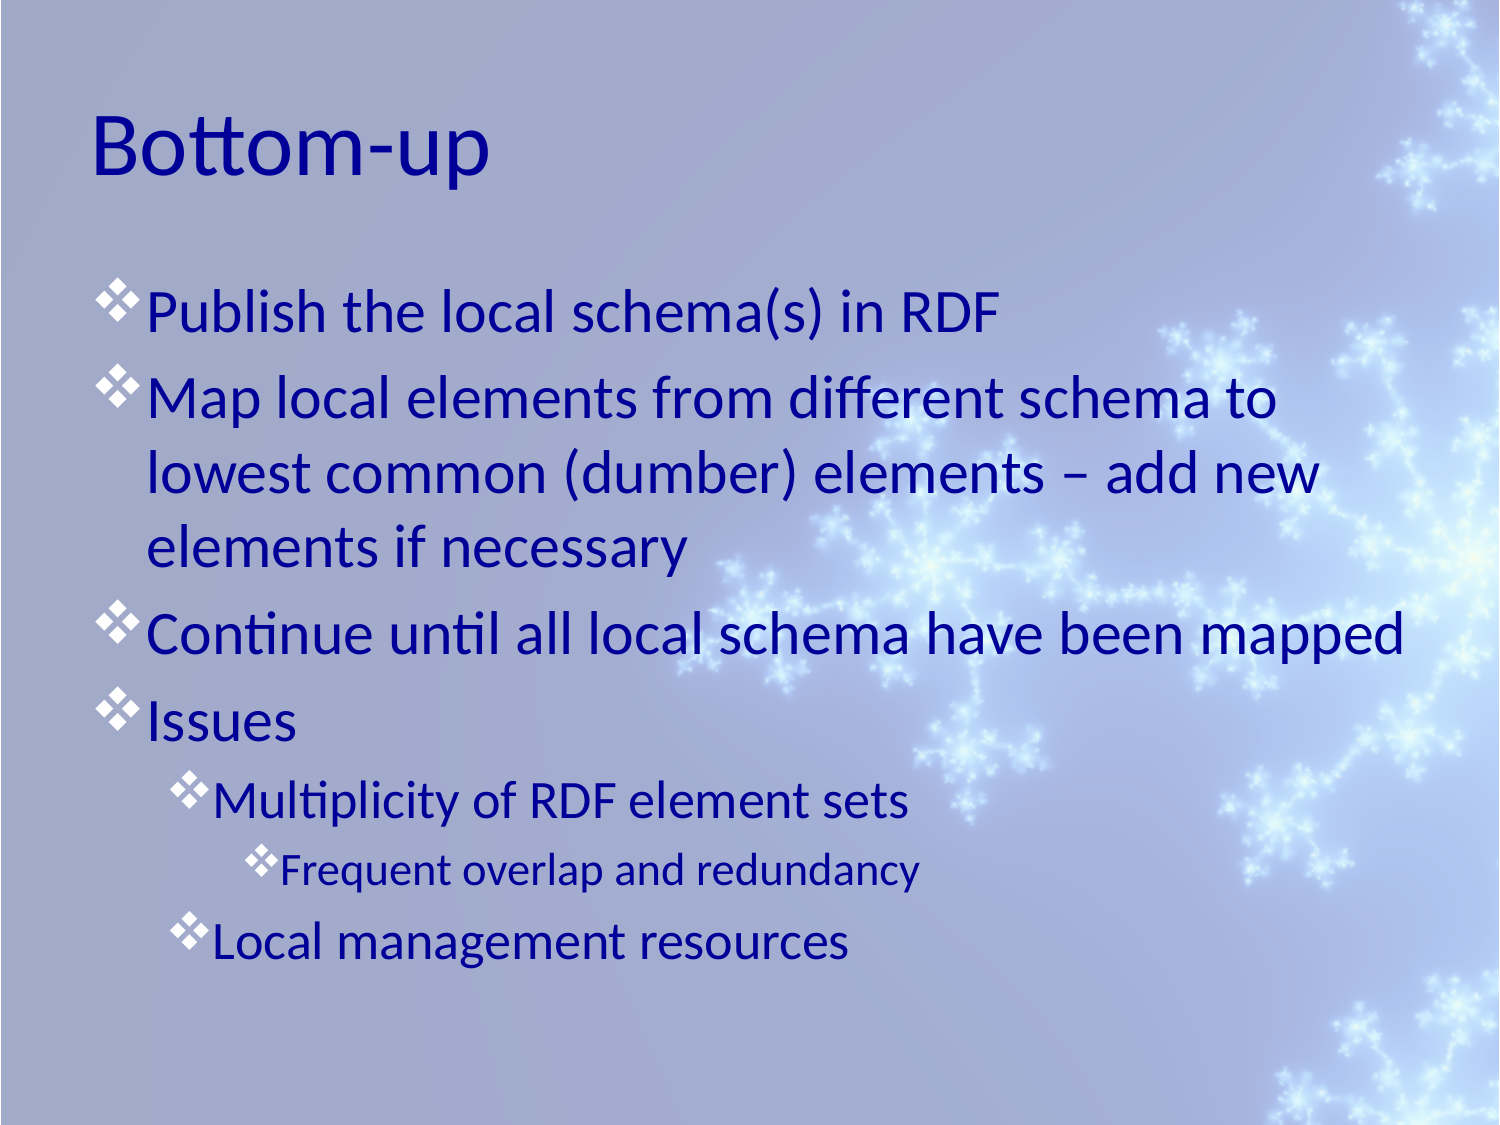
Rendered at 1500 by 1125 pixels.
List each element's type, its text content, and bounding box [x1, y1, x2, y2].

list Publish the local schema(s) in RDF Map local elements from different schema to lowest common (dumber) elements – add new elements if necessary Continue until all local schema have been mapped Issues Multiplicity of RDF element sets Frequent overlap and redundancy Local management resources [75, 262, 1425, 1005]
title Bottom-up [75, 45, 1425, 233]
picture [1, 0, 1499, 1125]
